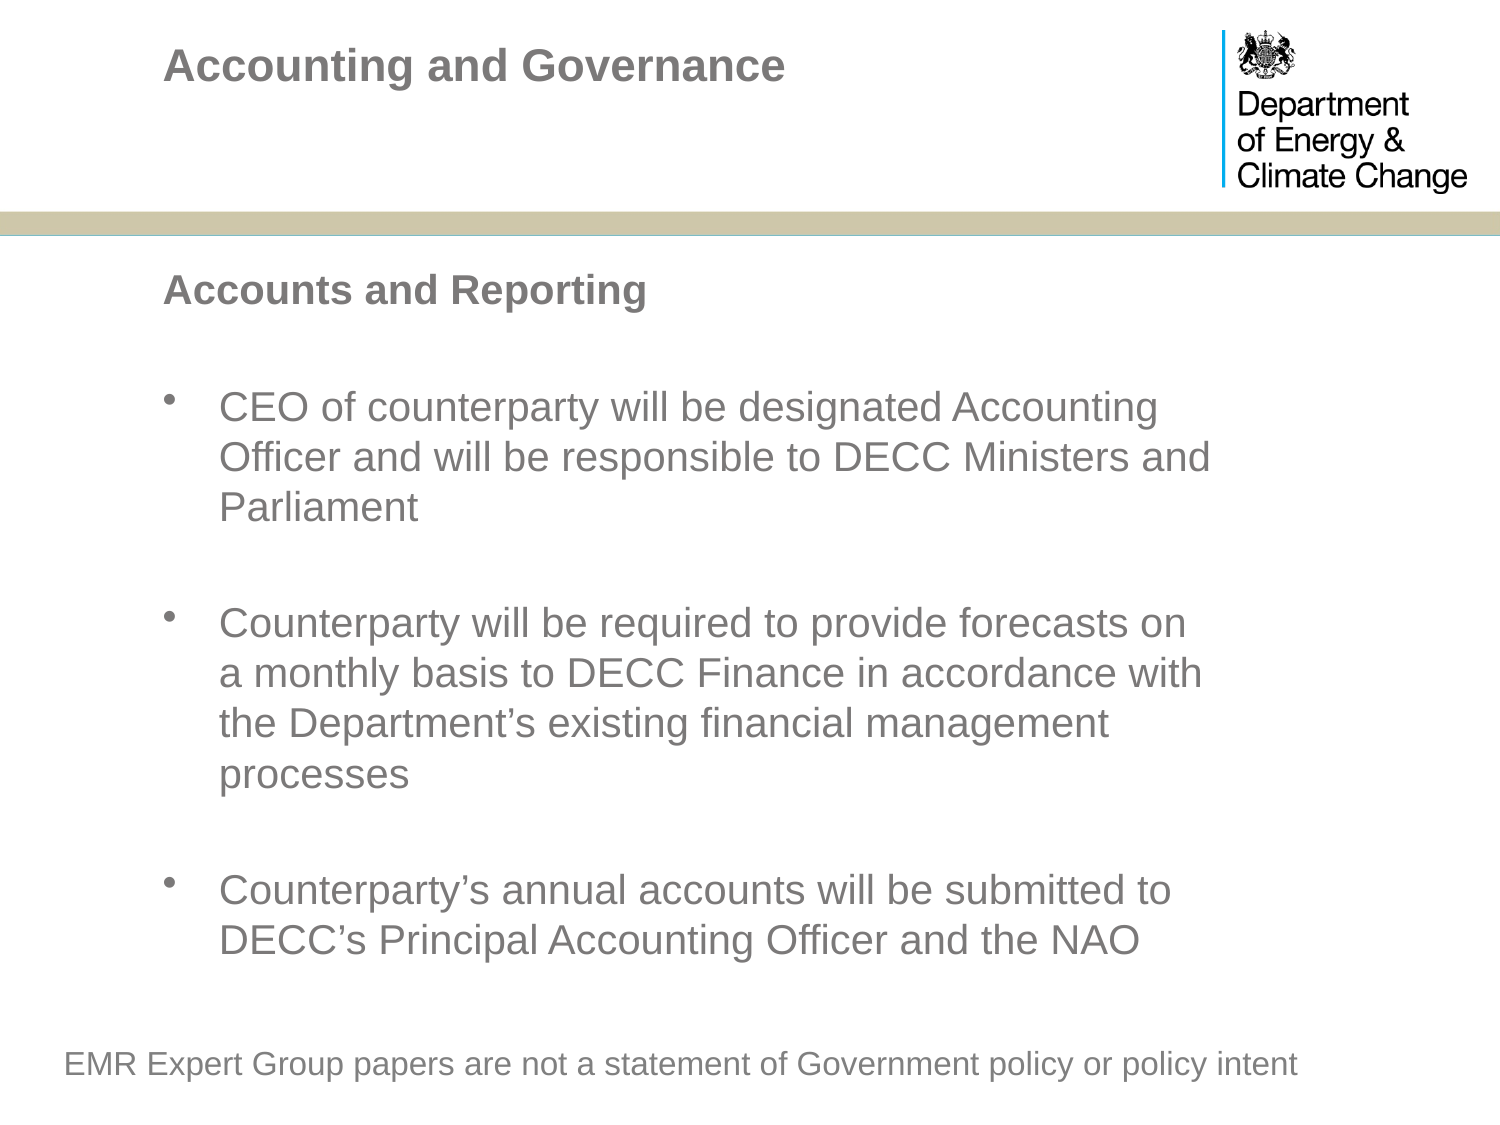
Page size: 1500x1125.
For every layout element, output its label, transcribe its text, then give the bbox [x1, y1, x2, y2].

picture [0, 208, 1500, 236]
picture [1222, 30, 1467, 194]
title Accounting and Governance [147, 27, 1034, 150]
text_box EMR Expert Group papers are not a statement of Government policy or policy intent [48, 1034, 1315, 1090]
list Accounts and Reporting CEO of counterparty will be designated Accounting Officer and will be responsible to DECC Ministers and Parliament Counterparty will be required to provide forecasts on a monthly basis to DECC Finance in accordance with the Department’s existing financial management processes Counterparty’s annual accounts will be submitted to DECC’s Principal Accounting Officer and the NAO [147, 255, 1234, 1012]
